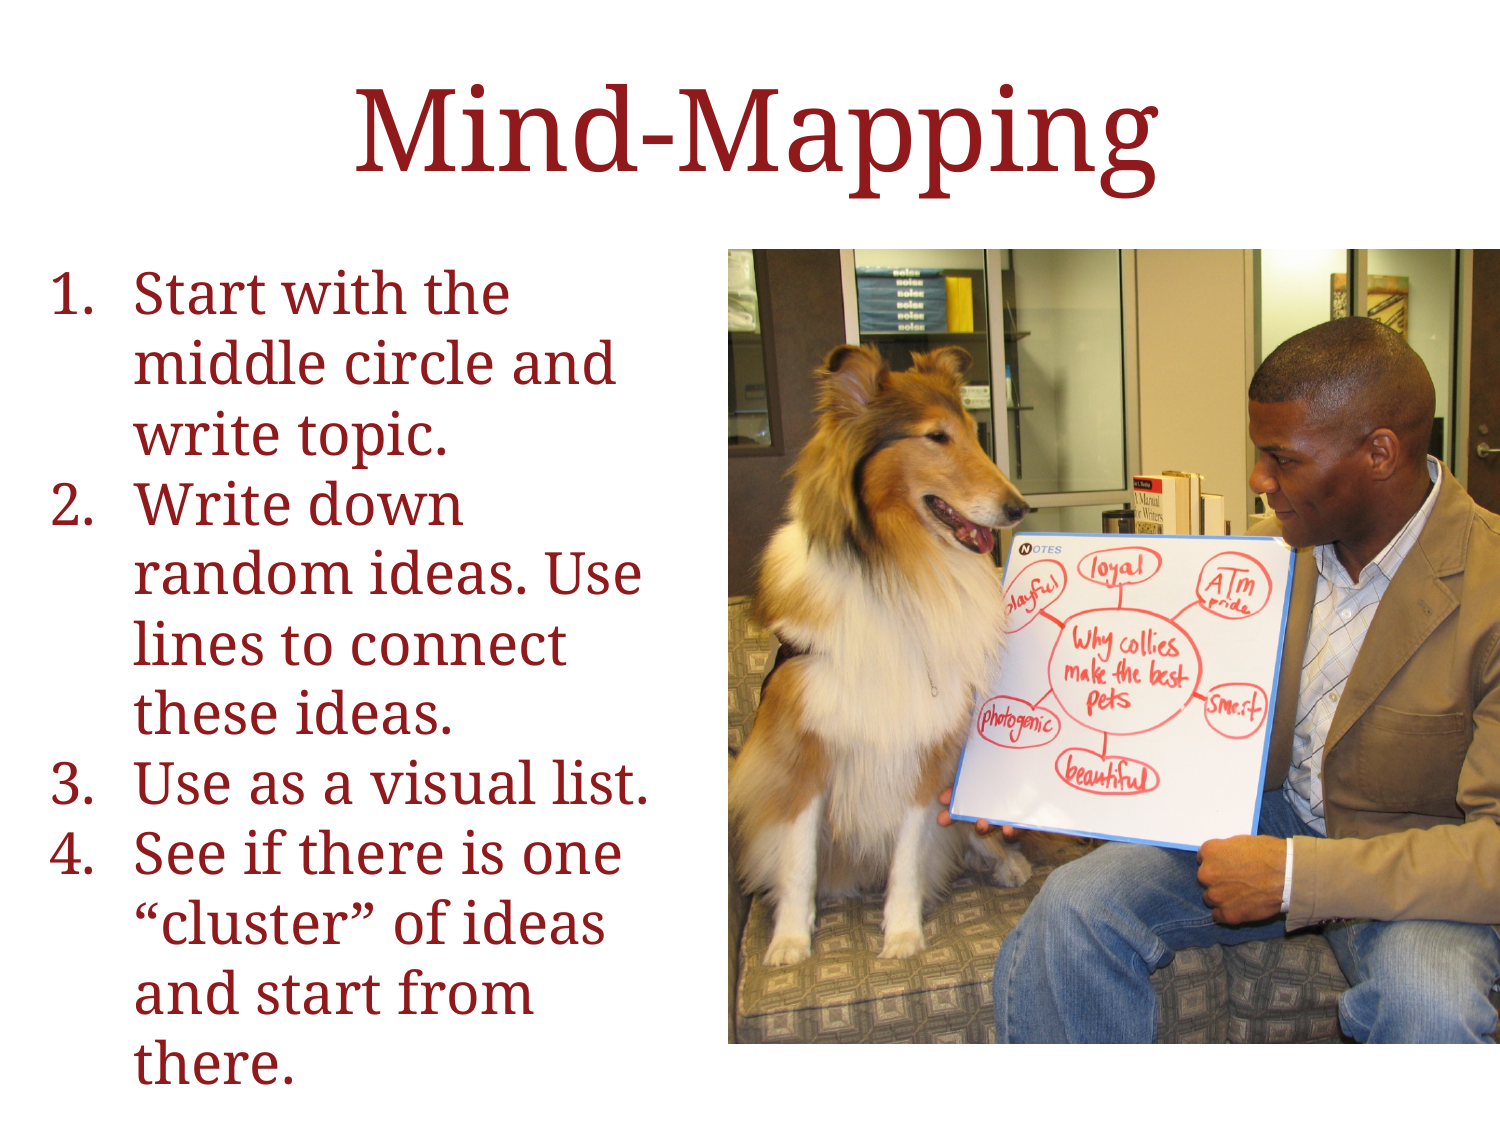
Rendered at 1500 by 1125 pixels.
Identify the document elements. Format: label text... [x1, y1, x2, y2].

text_box Mind-Mapping [62, 49, 1450, 203]
text_box Start with the middle circle and write topic. Write down random ideas. Use lines to connect these ideas. Use as a visual list. See if there is one “cluster” of ideas and start from there. [34, 249, 673, 1125]
picture [728, 249, 1500, 1045]
